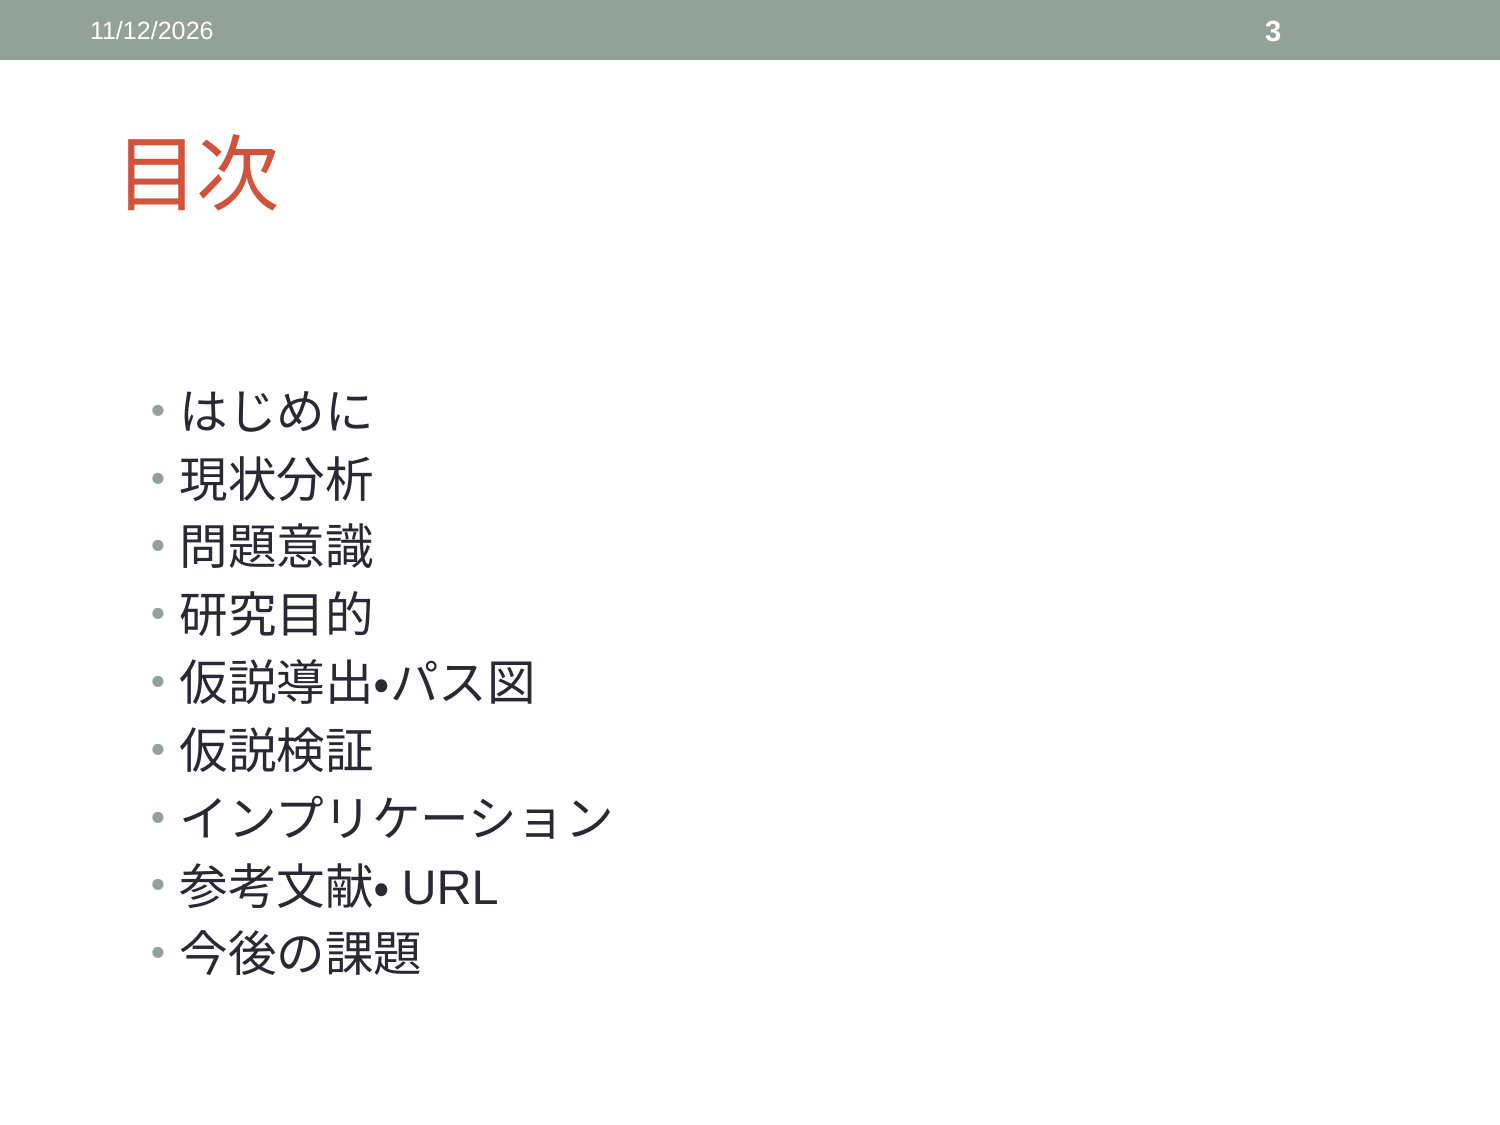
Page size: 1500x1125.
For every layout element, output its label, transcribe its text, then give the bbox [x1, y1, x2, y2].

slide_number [75, 3, 550, 57]
slide_number 3 [1250, 3, 1425, 57]
list はじめに 現状分析 問題意識 研究目的 仮説導出・パス図 仮説検証 インプリケーション 参考文献・URL 今後の課題 [135, 373, 1218, 994]
title 目次 [100, 90, 1451, 253]
